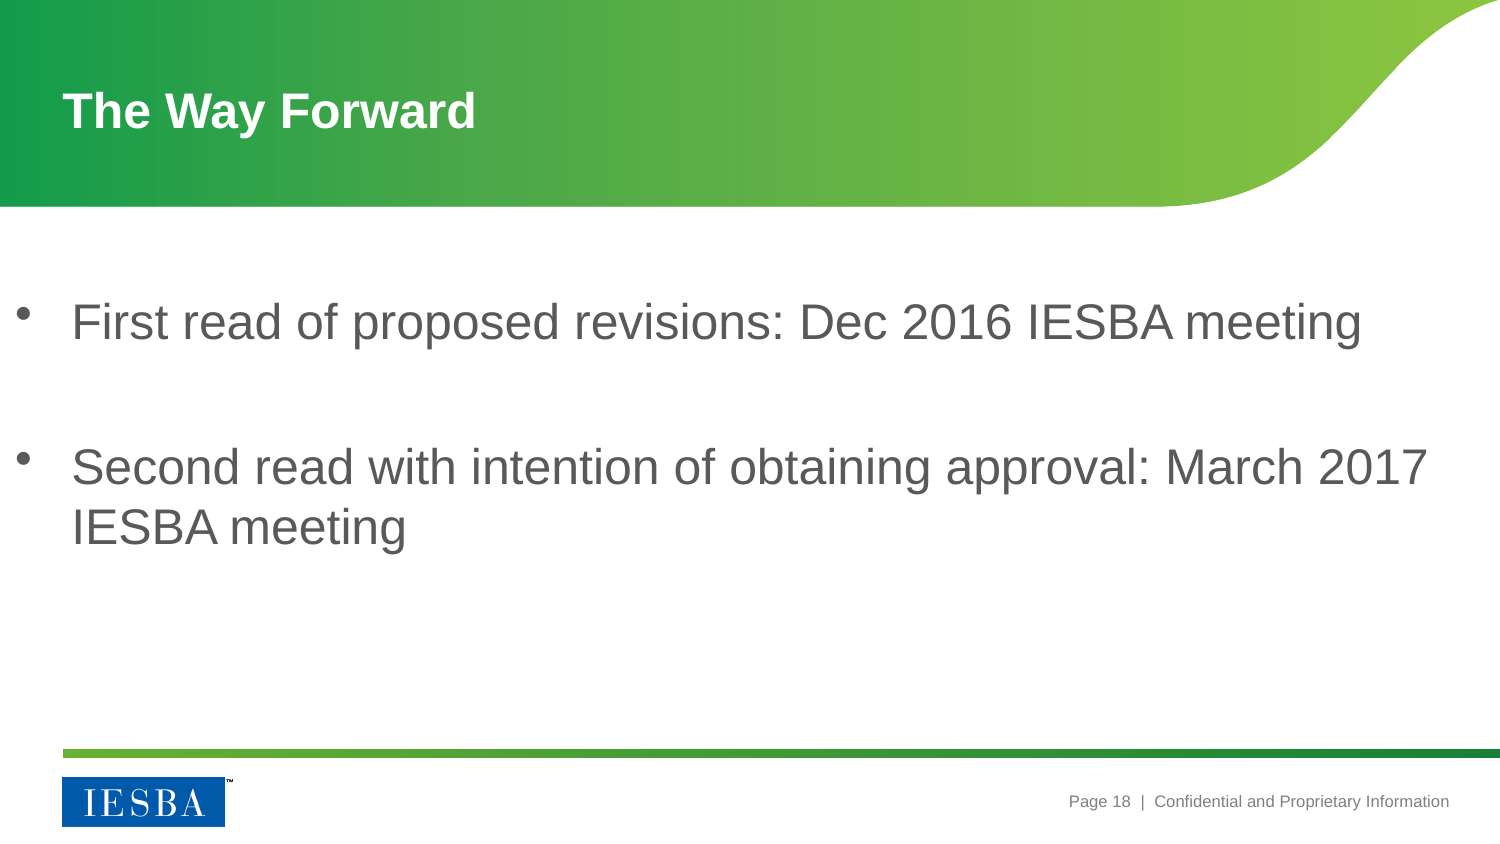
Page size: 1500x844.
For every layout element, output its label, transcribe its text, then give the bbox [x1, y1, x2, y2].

title The Way Forward [62, 75, 1300, 142]
picture [62, 777, 233, 827]
picture [0, 0, 1500, 207]
list First read of proposed revisions: Dec 2016 IESBA meeting Second read with intention of obtaining approval: March 2017 IESBA meeting [0, 209, 1500, 747]
